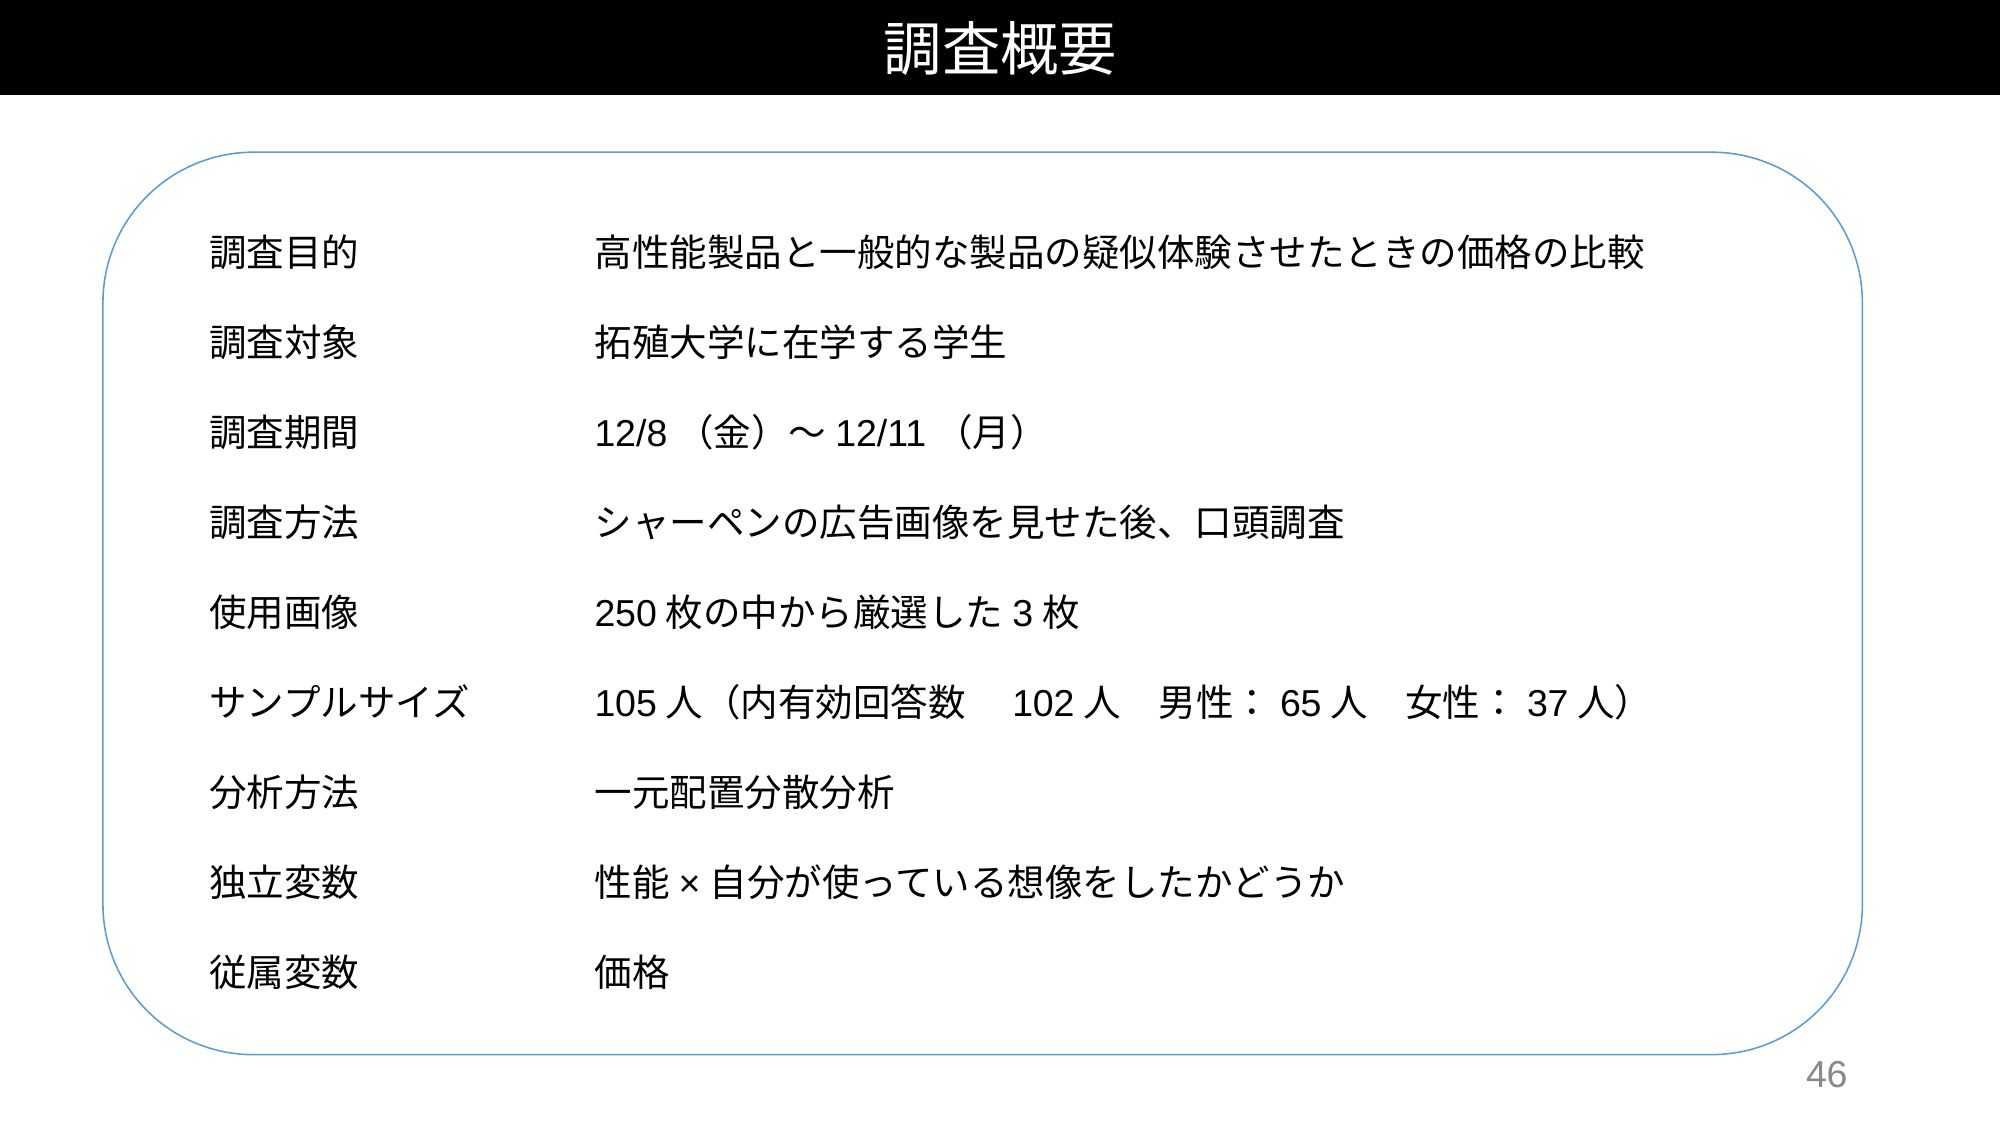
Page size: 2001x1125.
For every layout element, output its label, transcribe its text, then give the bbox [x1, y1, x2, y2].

slide_number 46 [1412, 1042, 1863, 1103]
text_box [102, 152, 1863, 1055]
text_box 調査概要 [0, 0, 2000, 95]
